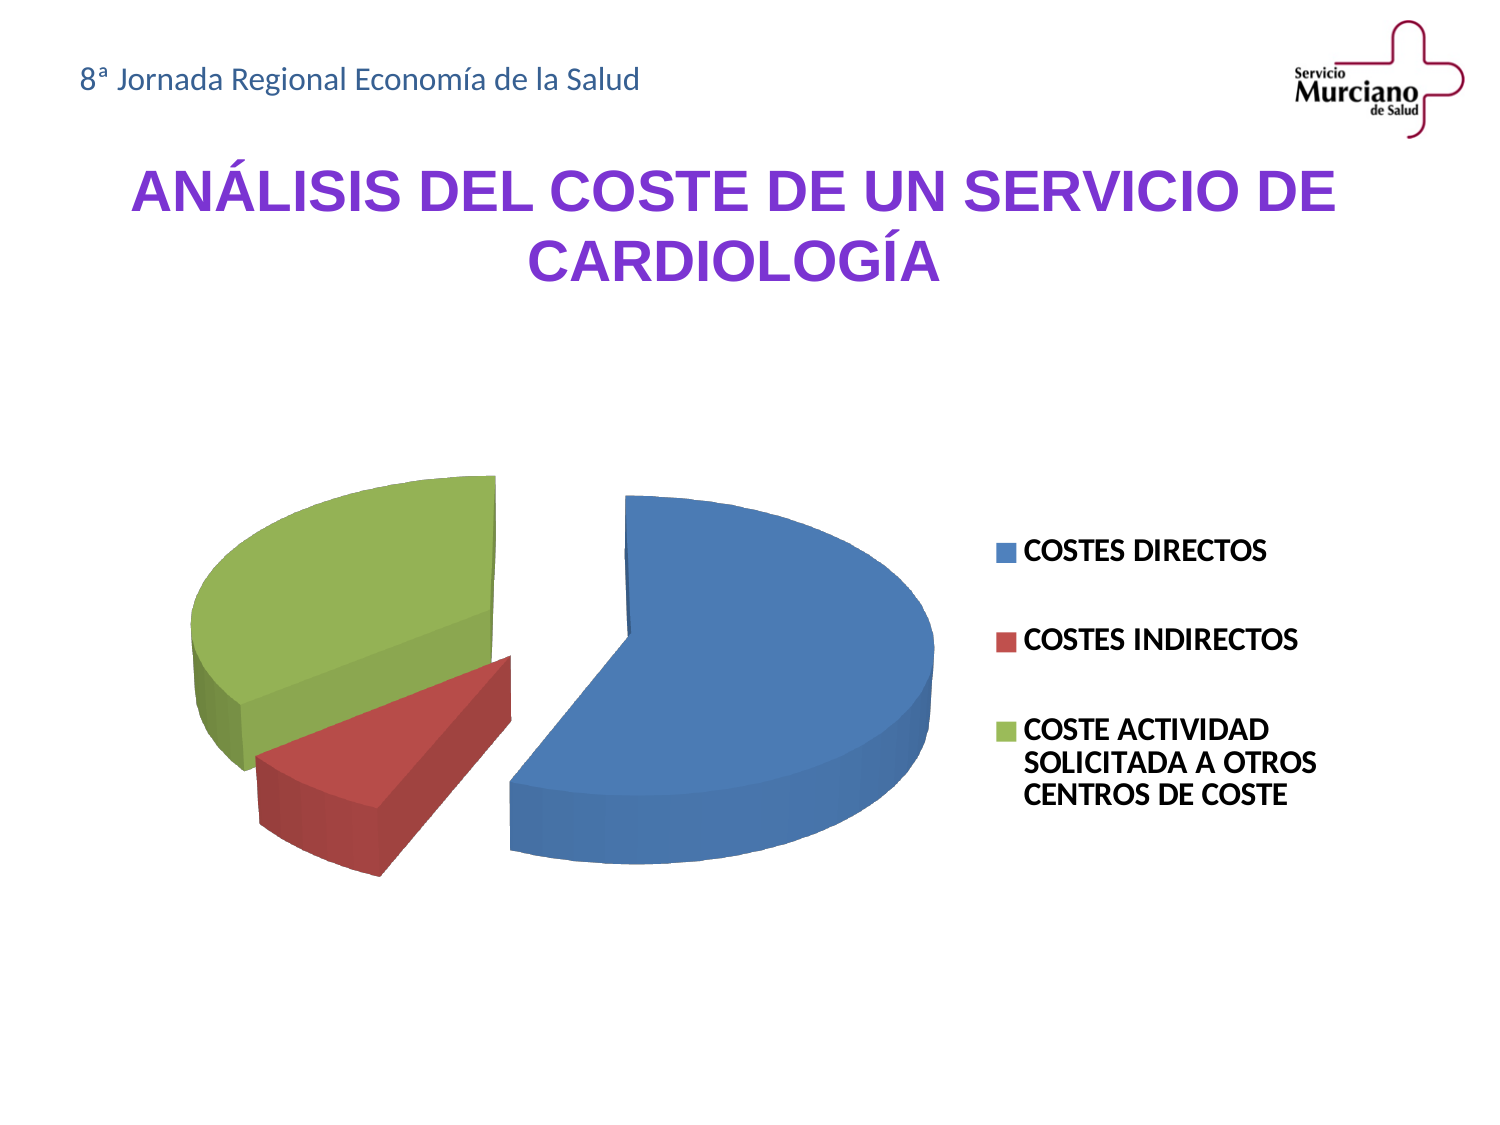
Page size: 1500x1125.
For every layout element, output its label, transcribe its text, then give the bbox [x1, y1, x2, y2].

picture [1295, 20, 1465, 140]
chart [111, 337, 1357, 1024]
text_box ANÁLISIS DEL COSTE DE UN SERVICIO DE CARDIOLOGÍA [112, 146, 1357, 301]
text_box 8ª Jornada Regional Economía de la Salud [70, 53, 739, 106]
